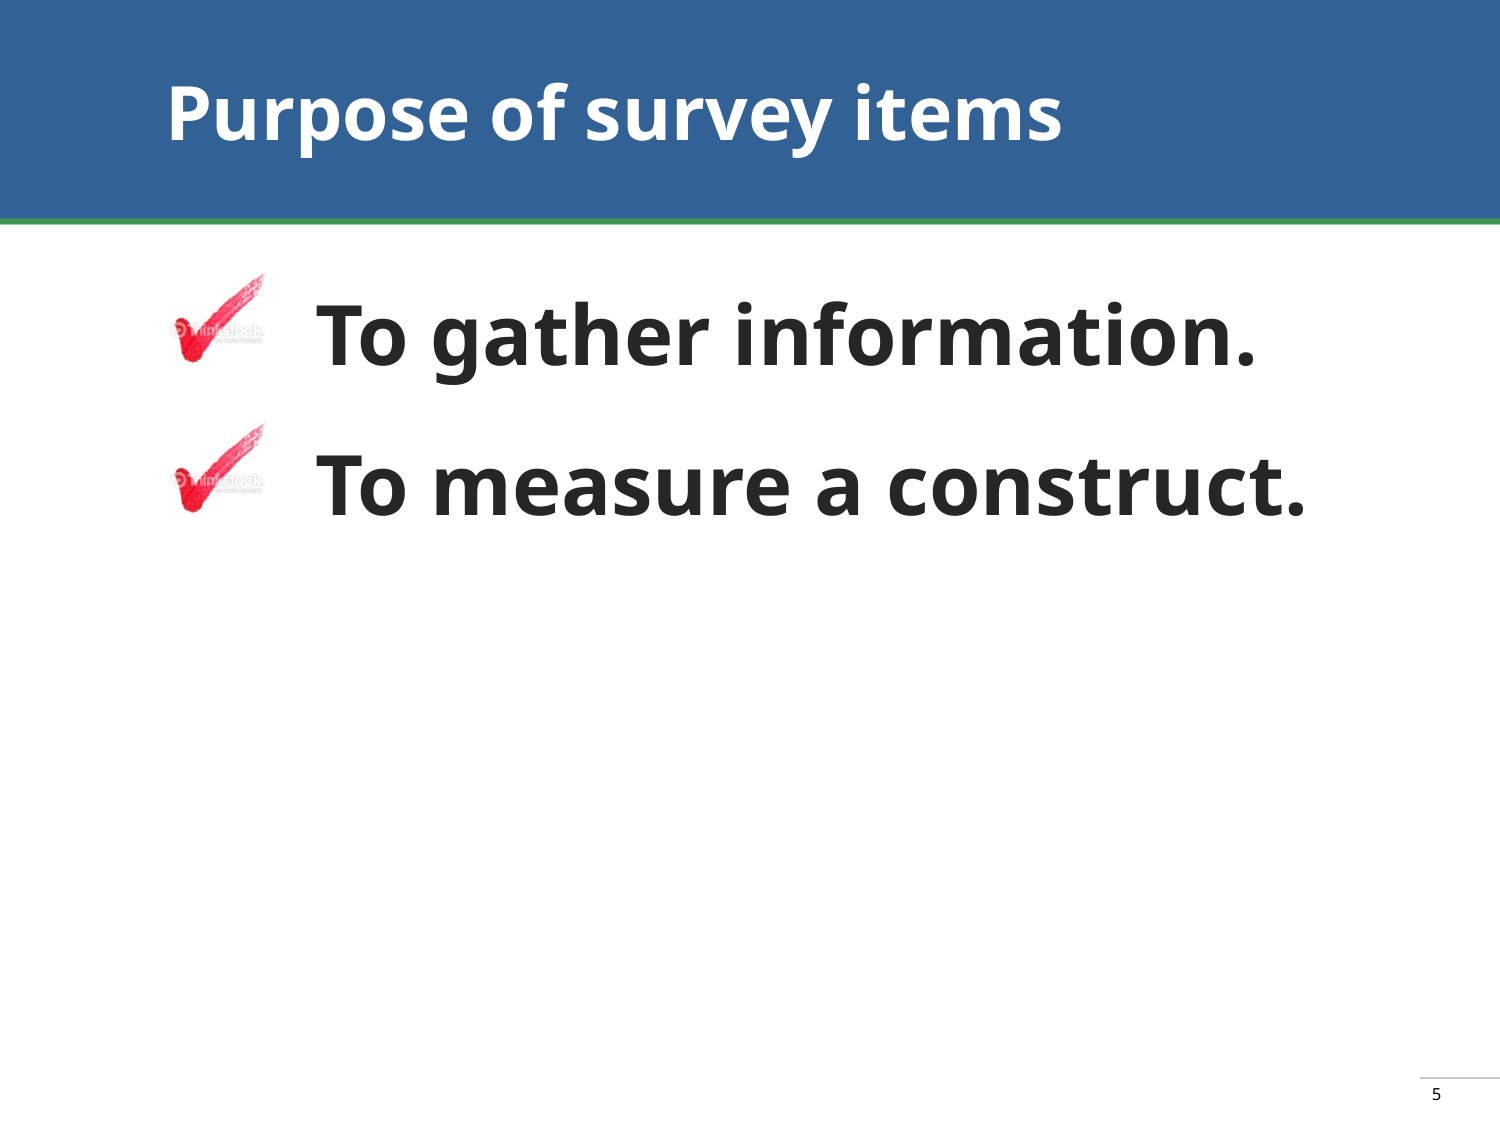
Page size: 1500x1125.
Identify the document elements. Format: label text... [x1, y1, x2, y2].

title Purpose of survey items [150, 0, 1350, 221]
picture [0, 0, 1500, 1125]
list To gather information. To measure a construct. [300, 275, 1473, 1063]
slide_number 5 [1431, 1085, 1458, 1106]
